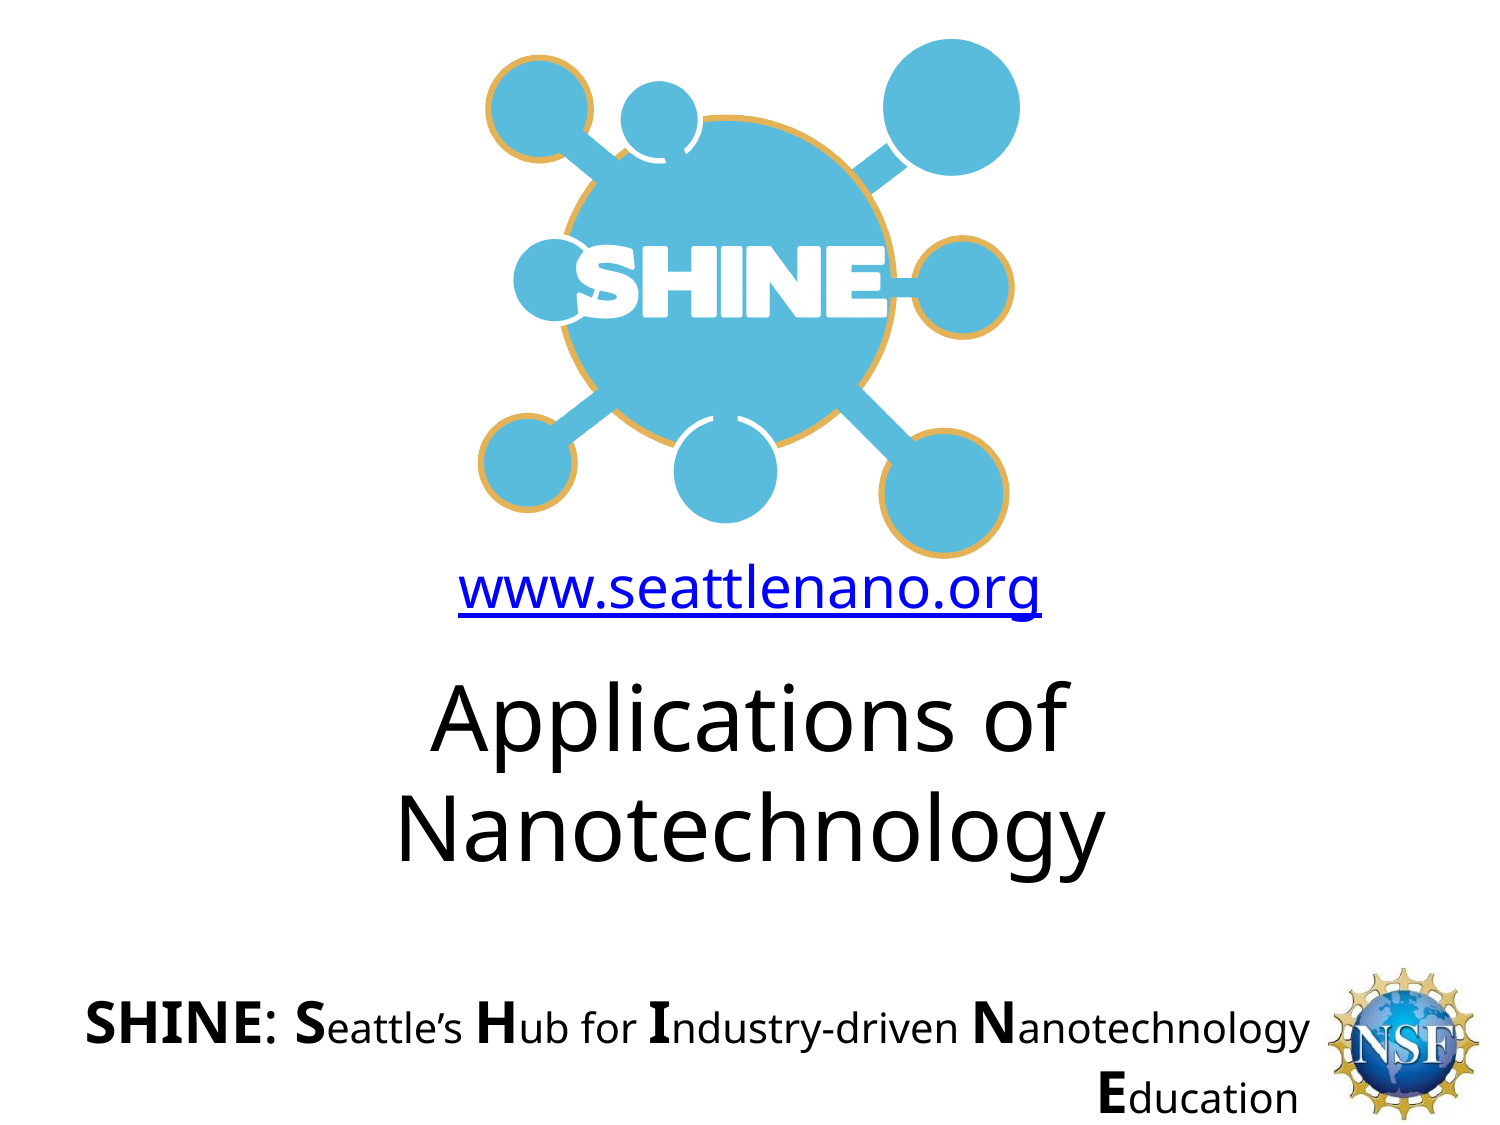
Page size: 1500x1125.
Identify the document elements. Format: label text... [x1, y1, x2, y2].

title Applications of Nanotechnology [112, 706, 1388, 833]
picture [1325, 964, 1483, 1123]
picture [463, 33, 1037, 559]
